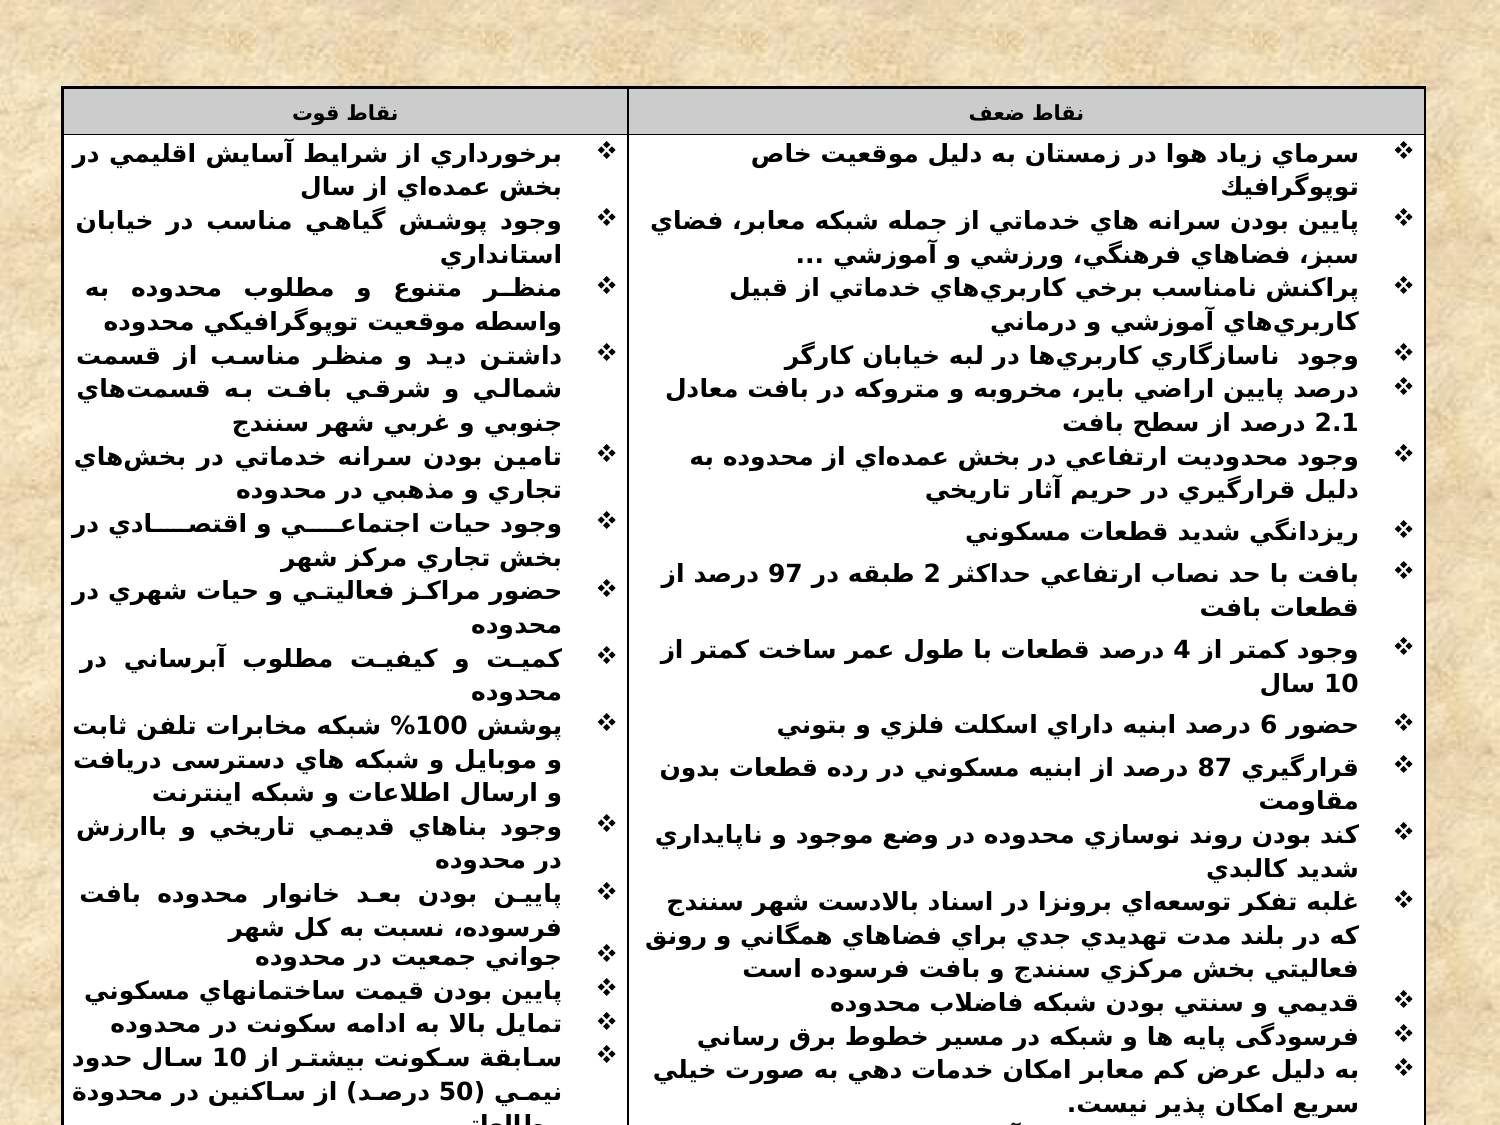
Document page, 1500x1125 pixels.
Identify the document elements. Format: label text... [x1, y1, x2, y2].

picture [0, 0, 1500, 1125]
table_cell سرماي زياد هوا در زمستان به دليل موقعيت خاص توپوگرافيك پايين بودن سرانه هاي خدماتي از جمله شبكه معابر، فضاي سبز، فضاهاي فرهنگي، ورزشي و آموزشي ... پراكنش نامناسب برخي كاربري‌هاي خدماتي از قبيل كاربري‌هاي آموزشي و درماني وجود ناسازگاري كاربري‌ها در لبه خيابان كارگر درصد پايين اراضي باير، مخروبه و متروكه در بافت معادل 2.1 درصد از سطح بافت وجود محدوديت ارتفاعي در بخش عمده‌اي از محدوده به دليل قرارگيري در حريم آثار تاريخي ريزدانگي شديد قطعات مسكوني بافت با حد نصاب ارتفاعي حداكثر 2 طبقه در 97 درصد از قطعات بافت وجود كمتر از 4 درصد قطعات با طول عمر ساخت كمتر از 10 سال حضور 6 درصد ابنيه داراي اسكلت فلزي و بتوني قرارگيري 87 درصد از ابنيه مسكوني در رده قطعات بدون مقاومت كند بودن روند نوسازي محدوده در وضع موجود و ناپايداري شديد كالبدي غلبه تفكر توسعه‌اي برونزا در اسناد بالادست شهر سنندج كه در بلند مدت تهديدي جدي براي فضاهاي همگاني و رونق فعاليتي بخش مركزي سنندج و بافت فرسوده است قديمي و سنتي بودن شبكه فاضلاب محدوده فرسودگی پایه ها و شبکه در مسير خطوط برق رساني به دليل عرض كم معابر امكان خدمات دهي به صورت خيلي سريع امكان پذير نيست. نبود سيستم مكانيزه و جمع آوري زباله بصورت دستي به دليل عرض كم معابر درجه نفوذپذيري پايين و عرض كم معابر درآمد اندك اكثر ساكنين موجود در بافت پس انداز كم ساكنين بافت درصد بالاي بيسوادي درصد بالاي اعتياد در محدوده [629, 135, 1424, 1125]
table_header نقاط ضعف [629, 89, 1424, 134]
table_cell برخورداري از شرايط آسايش اقليمي در بخش عمده‌اي از سال وجود پوشش گياهي مناسب در خيابان استانداري منظر متنوع و مطلوب محدوده به واسطه موقعيت توپوگرافيكي محدوده داشتن ديد و منظر مناسب از قسمت شمالي و شرقي بافت به قسمت‌هاي جنوبي و غربي شهر سنندج تامين بودن سرانه خدماتي در بخش‌هاي تجاري و مذهبي در محدوده وجود حيات اجتماعي و اقتصادي در بخش تجاري مركز شهر حضور مراكز فعاليتي و حيات شهري در محدوده كميت و كيفيت مطلوب آبرساني در محدوده پوشش 100% شبكه مخابرات تلفن ثابت و موبایل و شبکه هاي دسترسی دریافت و ارسال اطلاعات و شبکه اینترنت وجود بناهاي قديمي تاريخي و باارزش در محدوده پايين بودن بعد خانوار محدوده بافت فرسوده، نسبت به كل شهر جواني جمعيت در محدوده پايين بودن قيمت ساختمانهاي مسكوني تمايل بالا به ادامه سكونت در محدوده سابقة سكونت بيشتر از 10 سال حدود نيمي (50 درصد) از ساكنين در محدودة مطالعاتي داشتن قوميت واحد در محدوده (حدود 84 درصد كردنشين) تجانس اجتماعي متوسط به بالا بين ساكنين وجود روابط و ارتباطات اجتماعي بالا بين ساكنين [64, 135, 627, 1125]
table_header نقاط قوت [64, 89, 627, 134]
